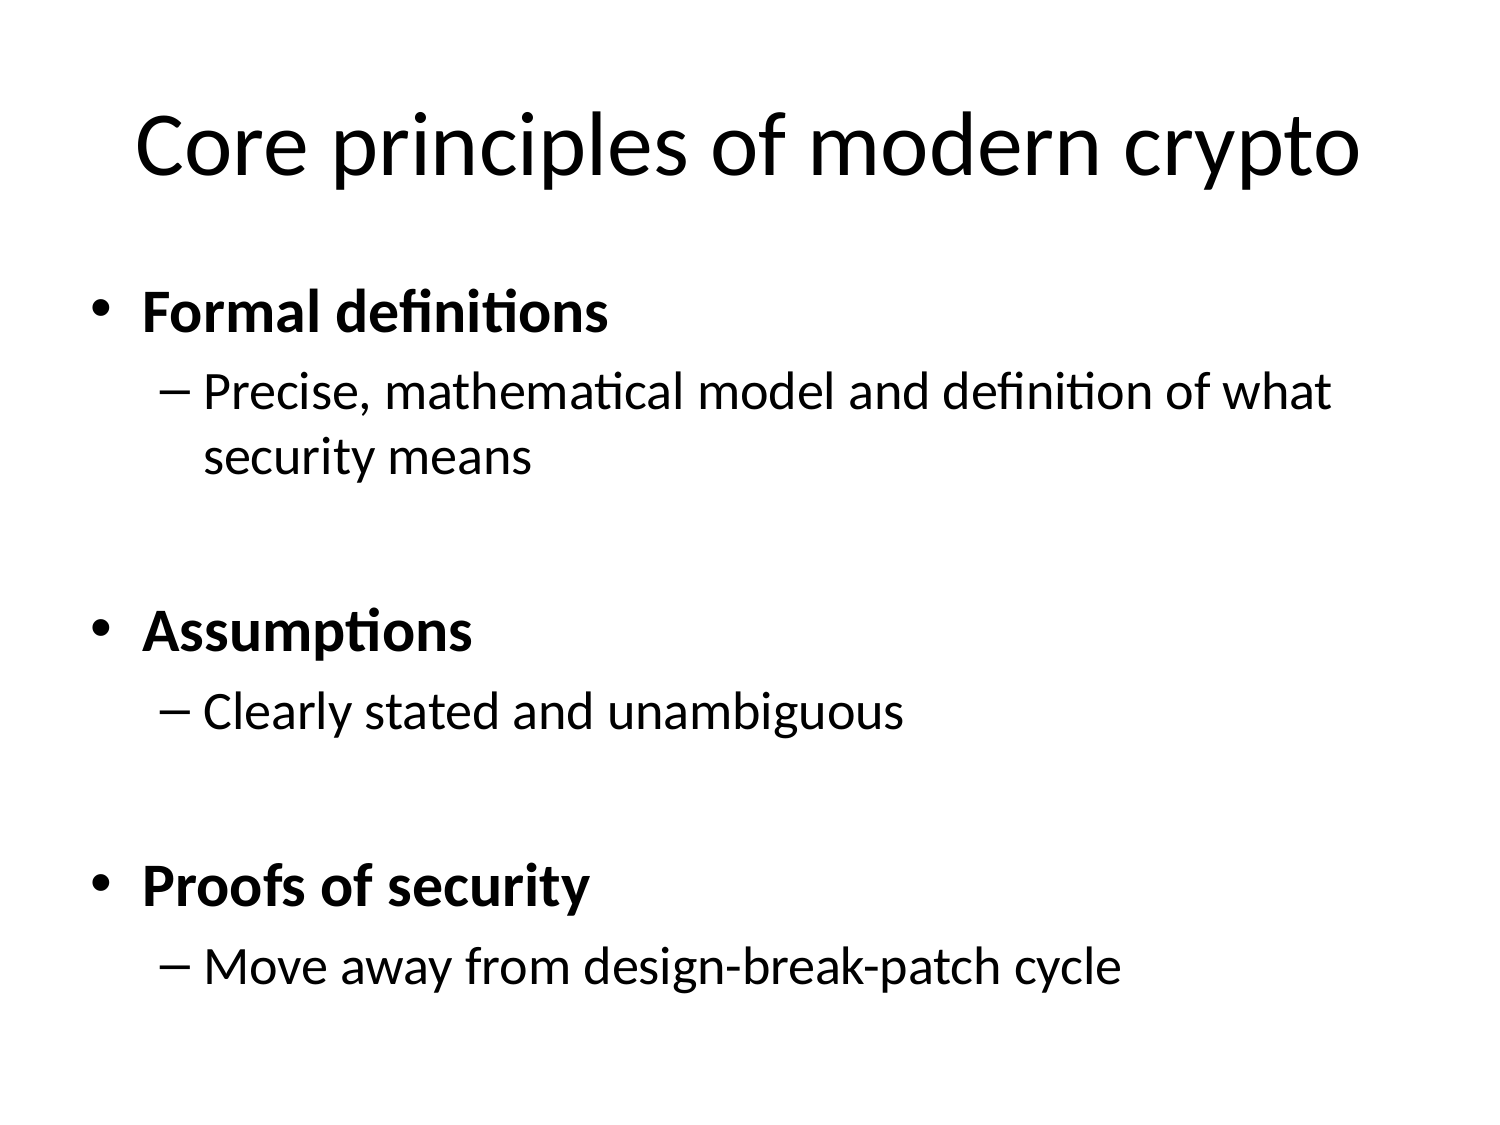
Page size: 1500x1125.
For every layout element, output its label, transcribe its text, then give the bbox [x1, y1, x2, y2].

title Core principles of modern crypto [75, 45, 1425, 233]
list Formal definitions Precise, mathematical model and definition of what security means Assumptions Clearly stated and unambiguous Proofs of security Move away from design-break-patch cycle [75, 262, 1425, 1005]
